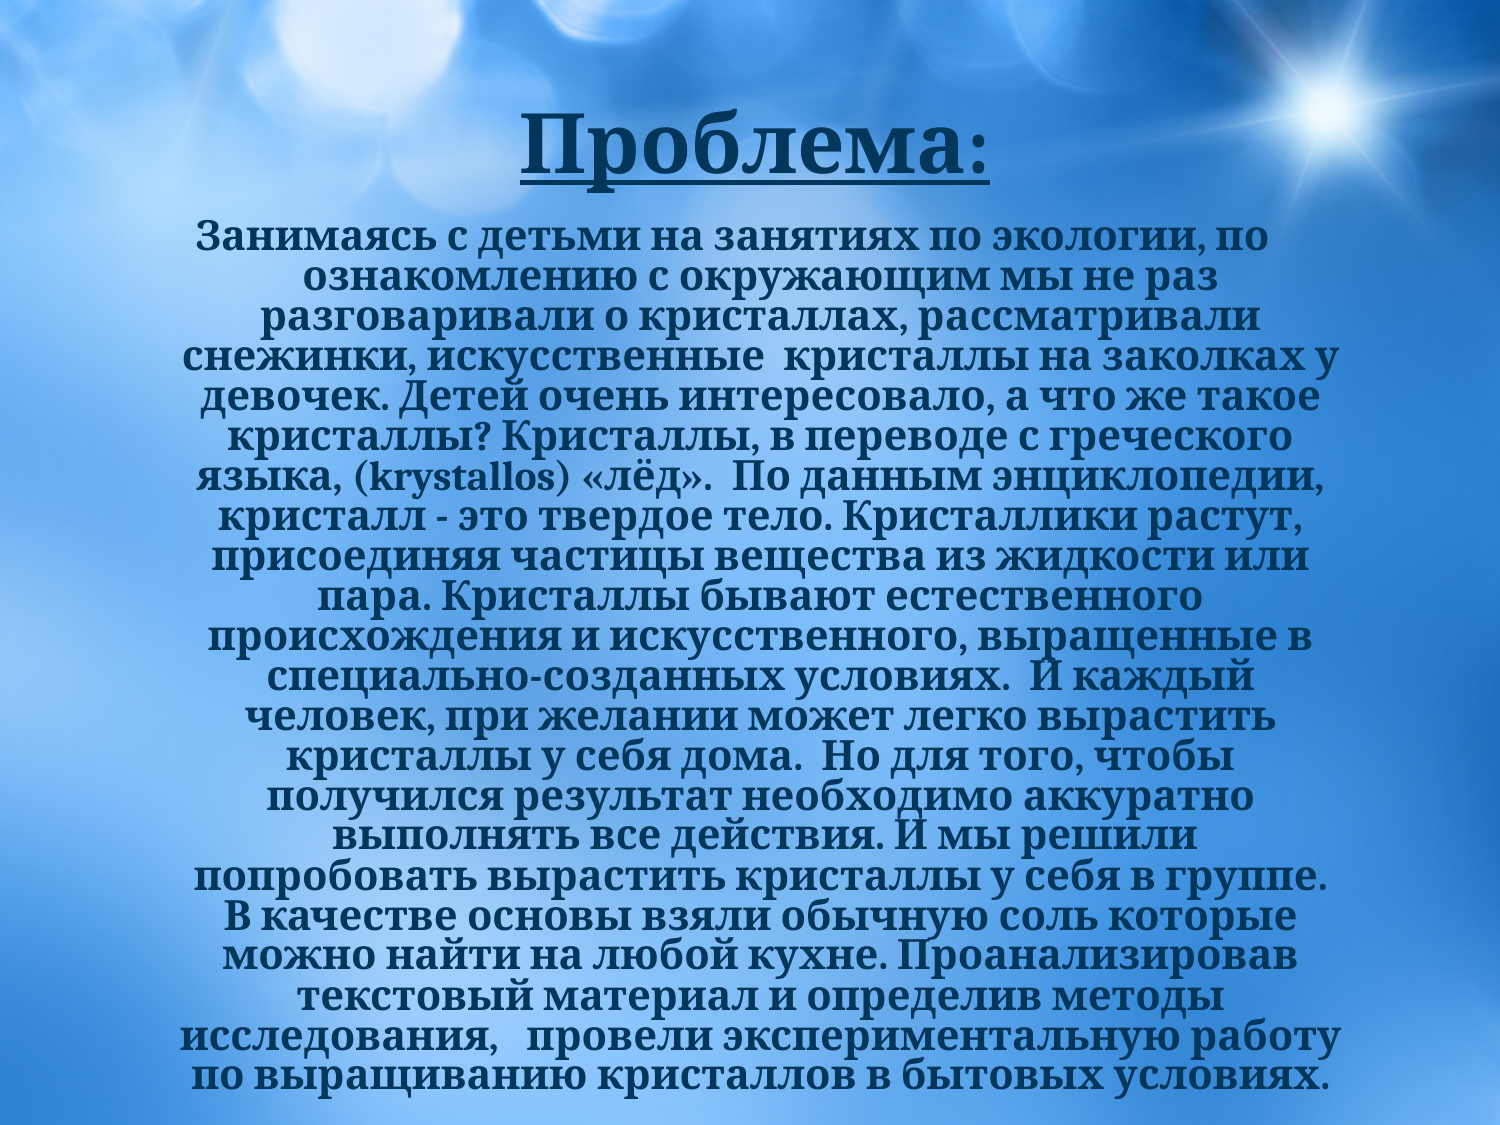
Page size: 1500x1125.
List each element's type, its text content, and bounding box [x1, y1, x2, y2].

title Проблема: [46, 58, 1463, 223]
picture [0, 0, 1500, 1125]
list Занимаясь с детьми на занятиях по экологии, по ознакомлению с окружающим мы не раз разговаривали о кристаллах, рассматривали снежинки, искусственные кристаллы на заколках у девочек. Детей очень интересовало, а что же такое кристаллы? Кристаллы, в переводе с греческого языка, (krystallos) «лёд». По данным энциклопедии, кристалл - это твердое тело. Кристаллики растут, присоединяя частицы вещества из жидкости или пара. Кристаллы бывают естественного происхождения и искусственного, выращенные в специально-созданных условиях. И каждый человек, при желании может легко вырастить кристаллы у себя дома. Но для того, чтобы получился результат необходимо аккуратно выполнять все действия. И мы решили попробовать вырастить кристаллы у себя в группе. В качестве основы взяли обычную соль которые можно найти на любой кухне. Проанализировав текстовый материал и определив методы исследования, провели экспериментальную работу по выращиванию кристаллов в бытовых условиях. [105, 210, 1360, 1067]
